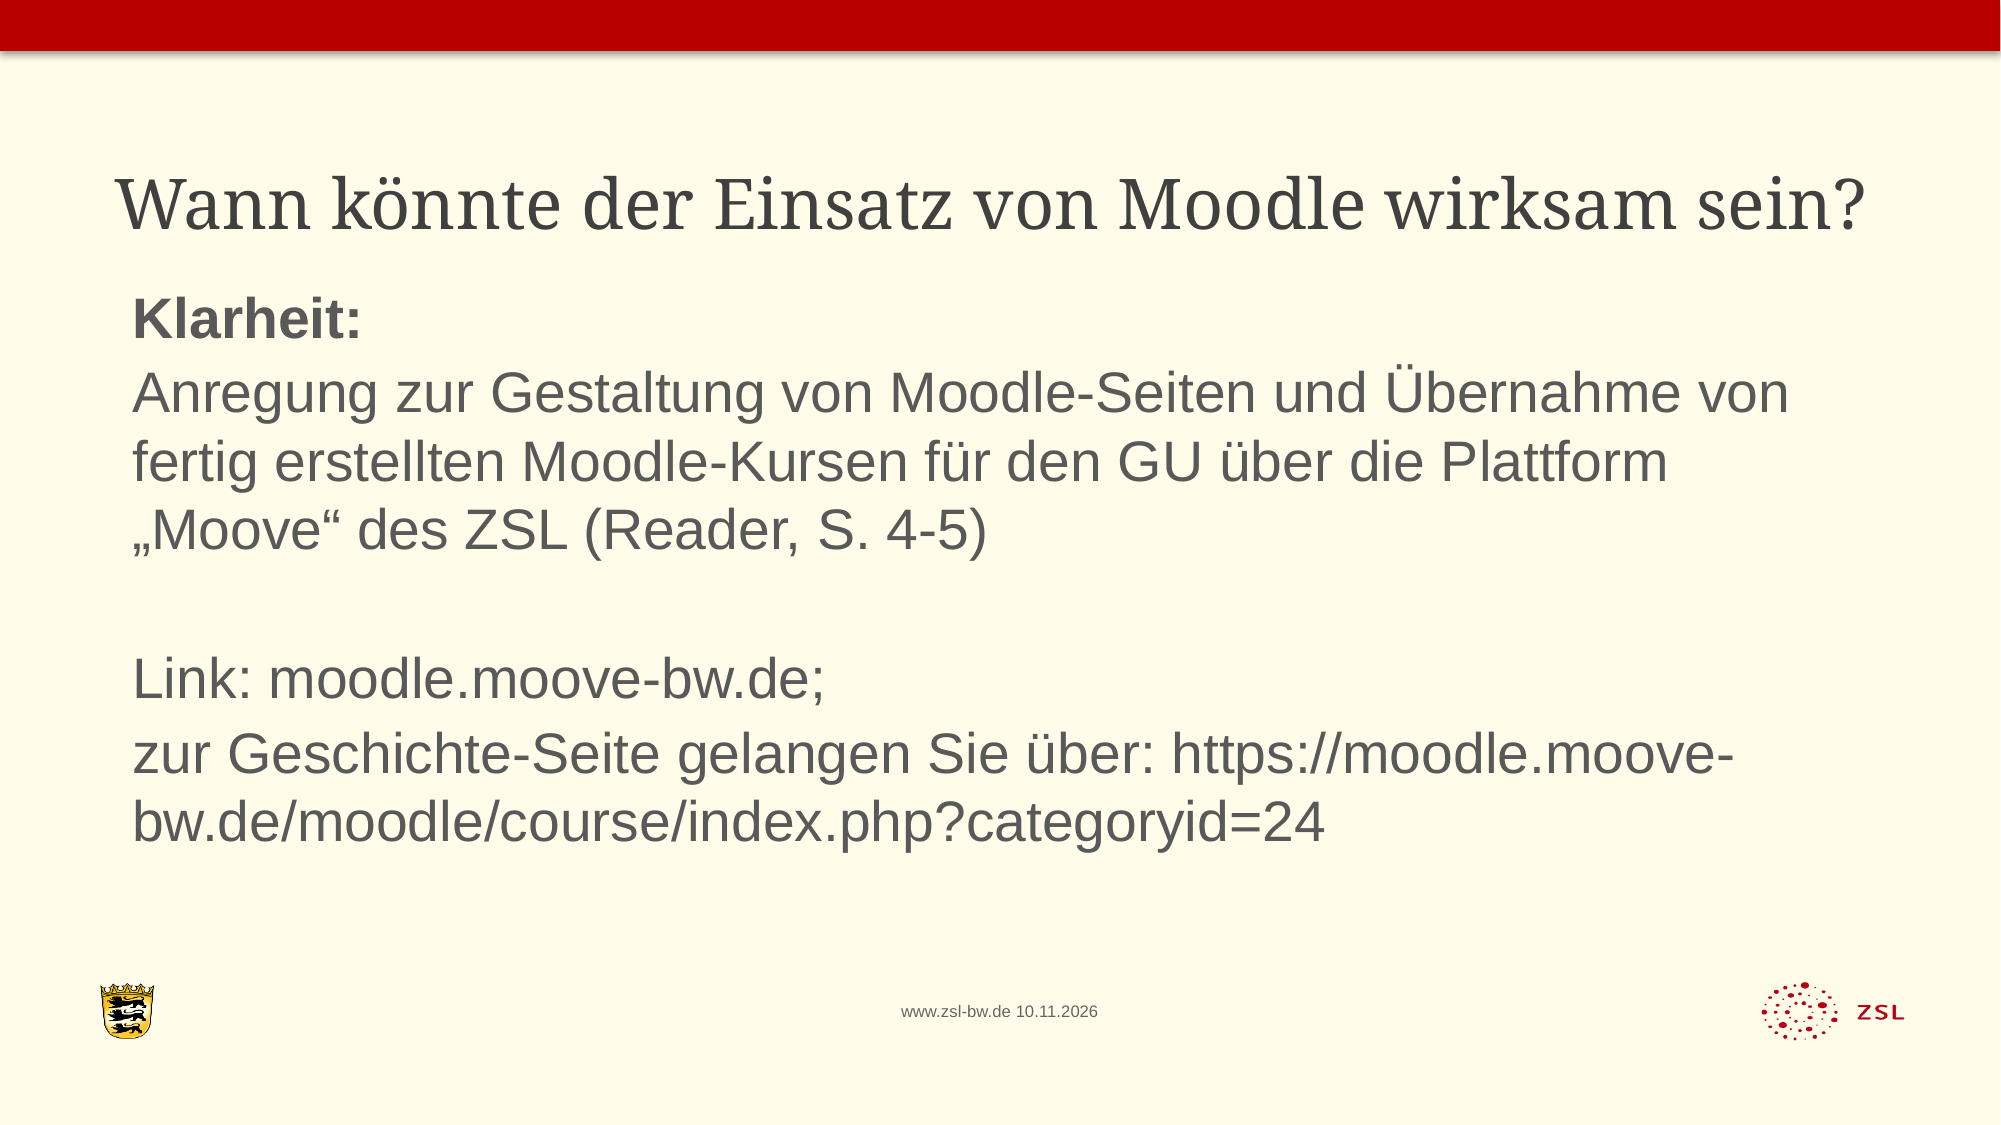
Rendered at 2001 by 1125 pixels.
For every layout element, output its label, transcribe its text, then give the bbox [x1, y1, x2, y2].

picture [1760, 981, 1905, 1041]
list Klarheit: Anregung zur Gestaltung von Moodle-Seiten und Übernahme von fertig erstellten Moodle-Kursen für den GU über die Plattform „Moove“ des ZSL (Reader, S. 4-5) Link: moodle.moove-bw.de; zur Geschichte-Seite gelangen Sie über: https://moodle.moove-bw.de/moodle/course/index.php?categoryid=24 [99, 289, 1828, 936]
title Wann könnte der Einsatz von Moodle wirksam sein? [99, 113, 1900, 289]
picture [98, 981, 156, 1041]
